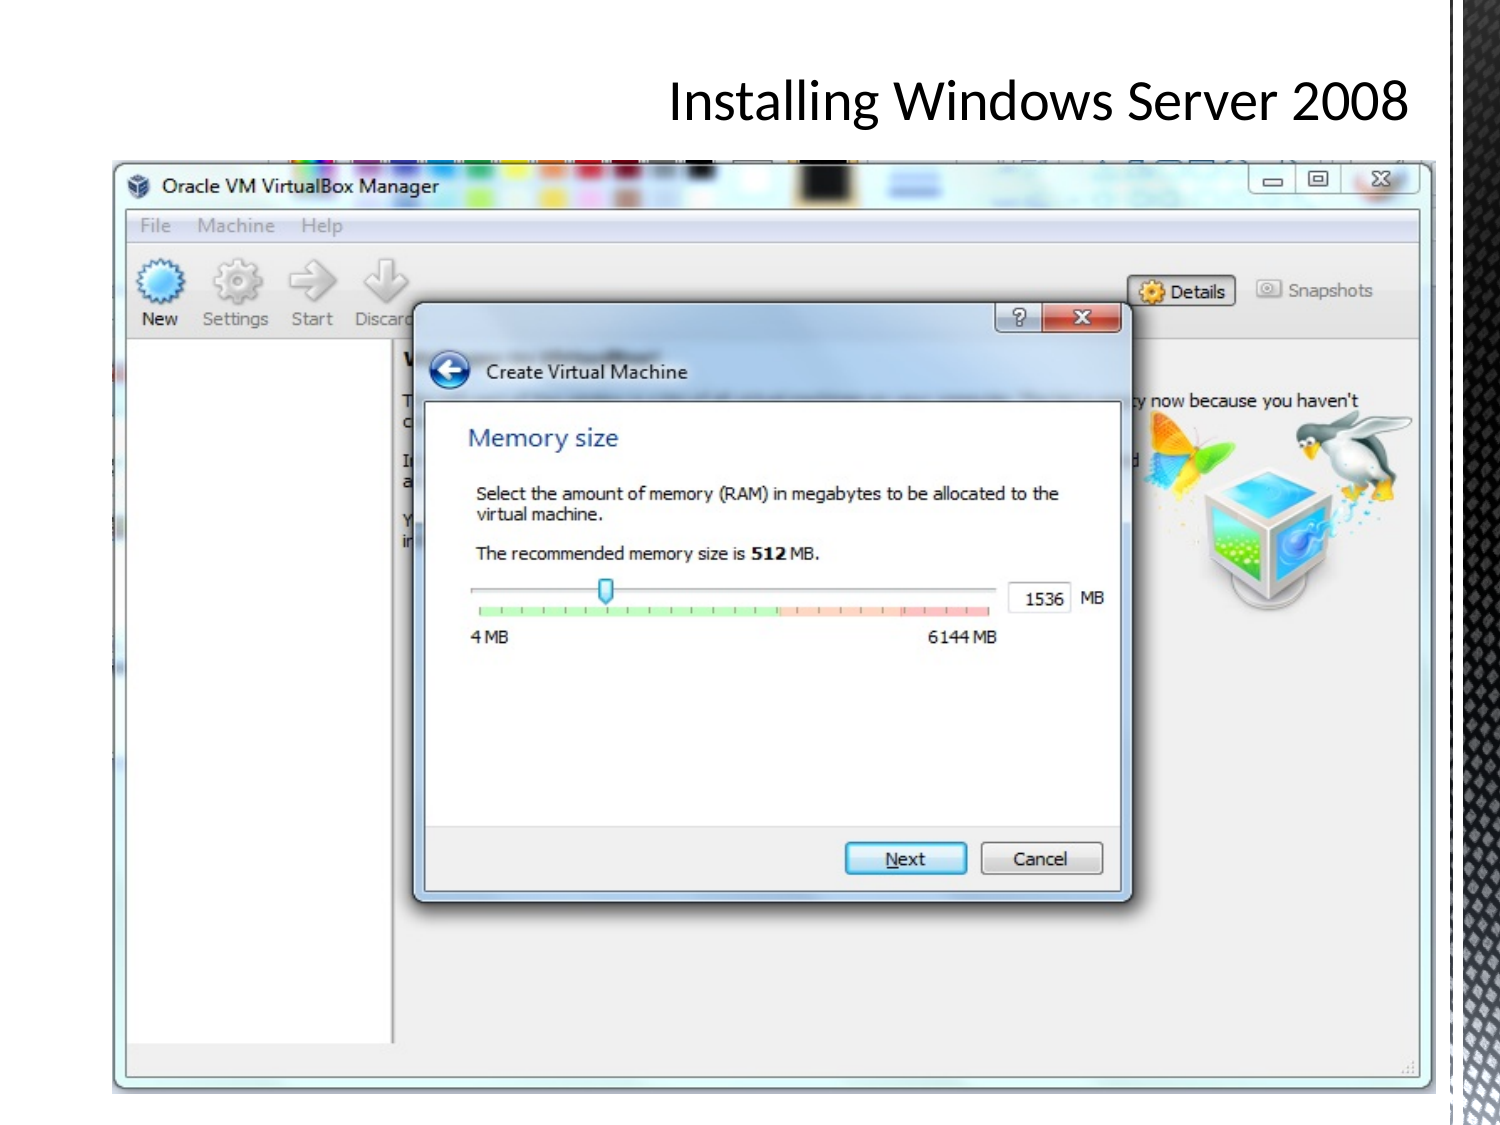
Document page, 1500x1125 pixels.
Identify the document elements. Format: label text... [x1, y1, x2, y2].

picture [1447, 0, 1500, 1125]
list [111, 160, 1436, 1095]
title Installing Windows Server 2008 [75, 45, 1425, 149]
